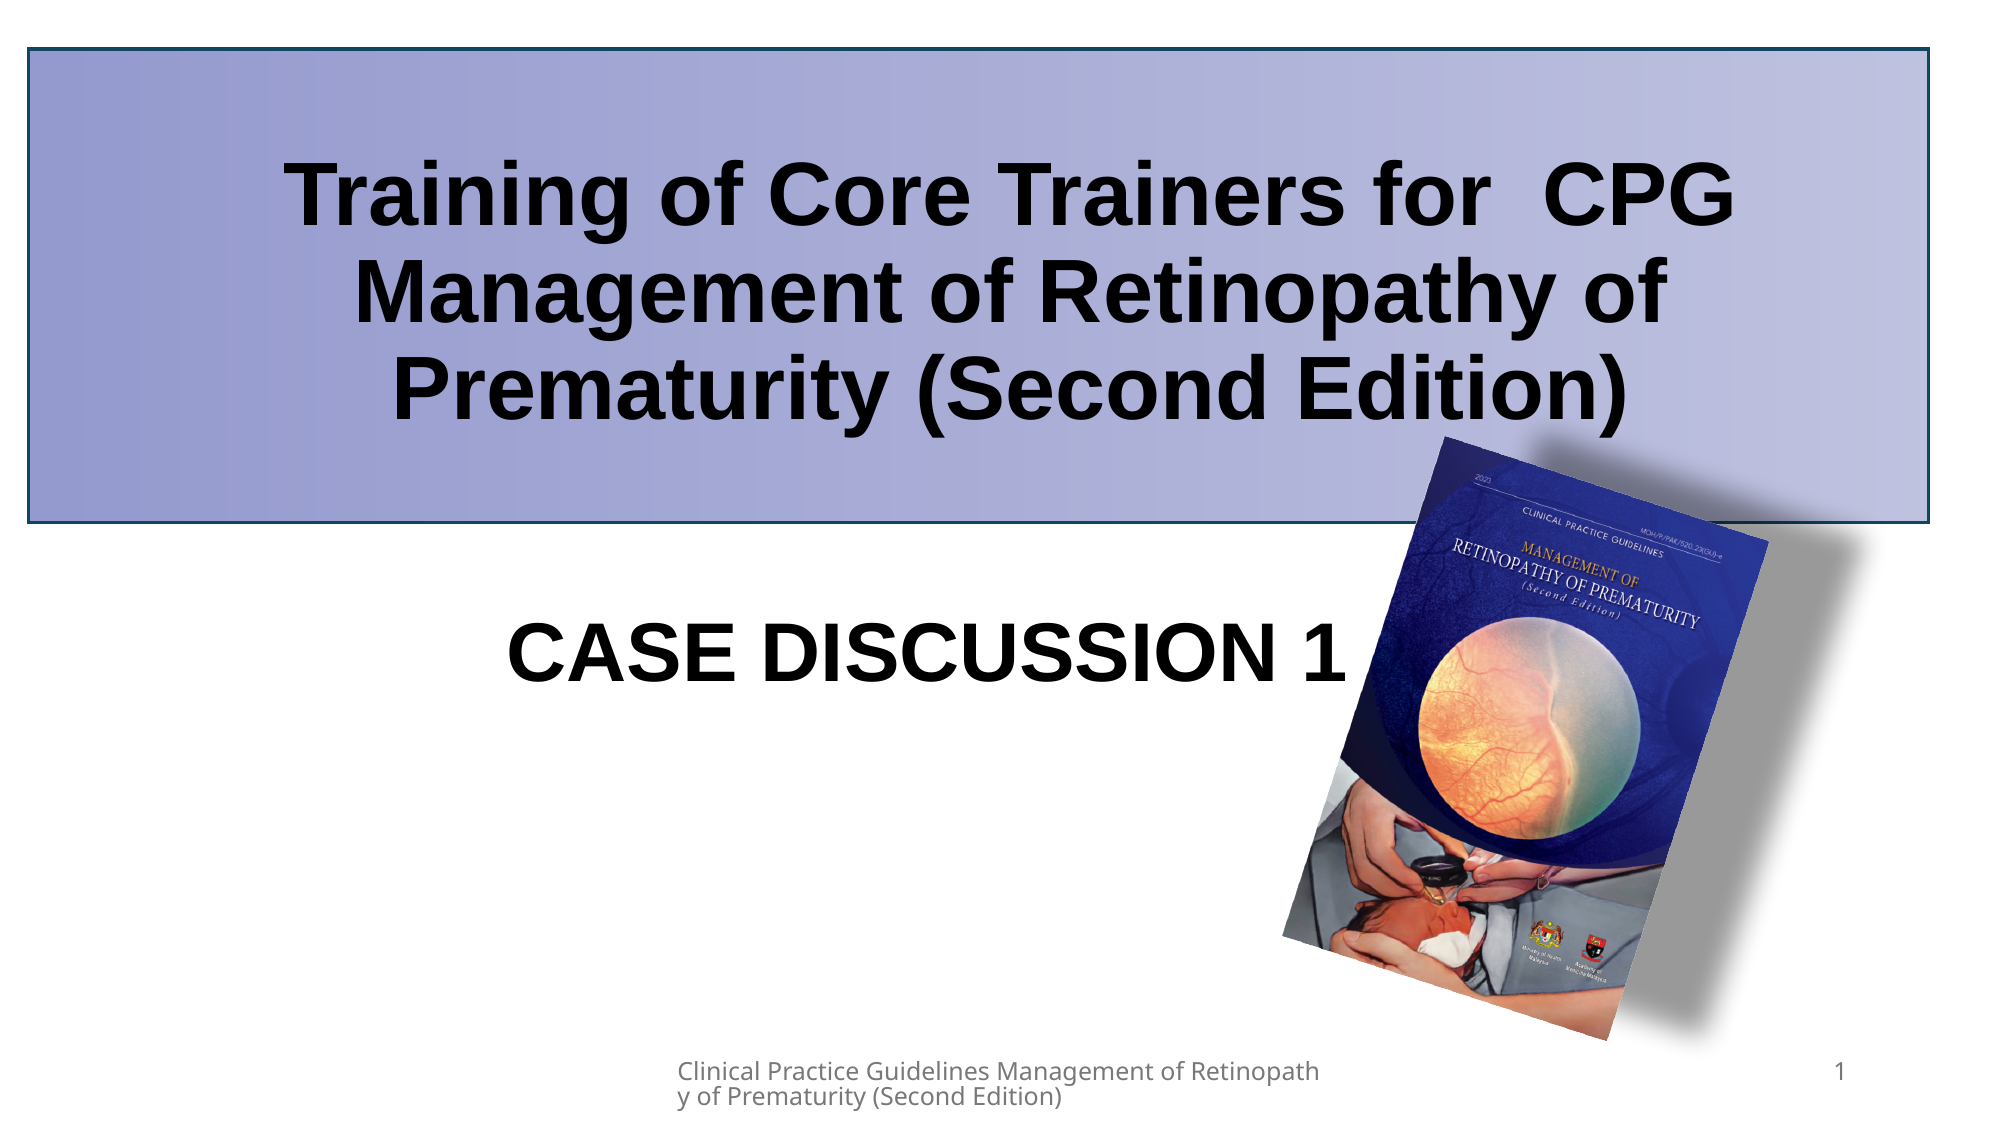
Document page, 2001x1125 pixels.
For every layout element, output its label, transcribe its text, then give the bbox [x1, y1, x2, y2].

footer Clinical Practice Guidelines Management of Retinopathy of Prematurity (Second Edition) [662, 1042, 1338, 1103]
title Training of Core Trainers for CPG Management of Retinopathy of Prematurity (Second Edition) [261, 55, 1761, 447]
subtitle CASE DISCUSSION 1 [177, 602, 1353, 874]
slide_number 1 [1412, 1042, 1863, 1103]
picture [1282, 437, 1769, 1041]
text_box [27, 47, 1930, 524]
